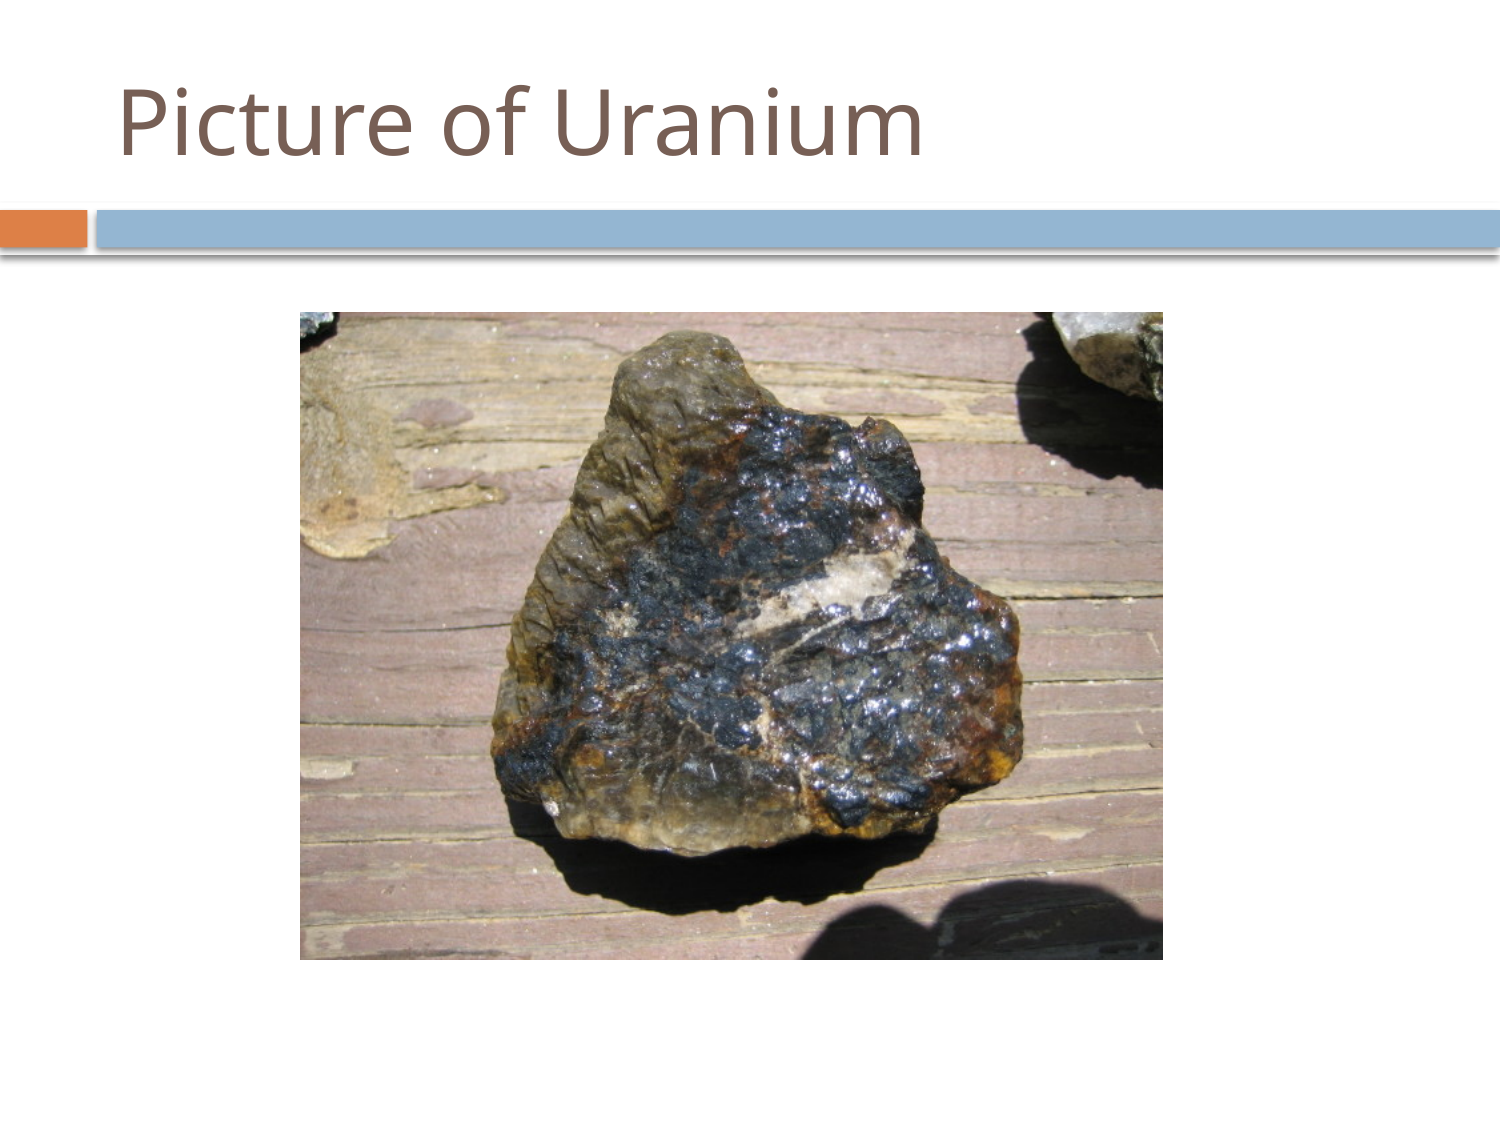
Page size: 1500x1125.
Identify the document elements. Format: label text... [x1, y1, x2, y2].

title Picture of Uranium [100, 37, 1438, 200]
picture [299, 312, 1163, 960]
